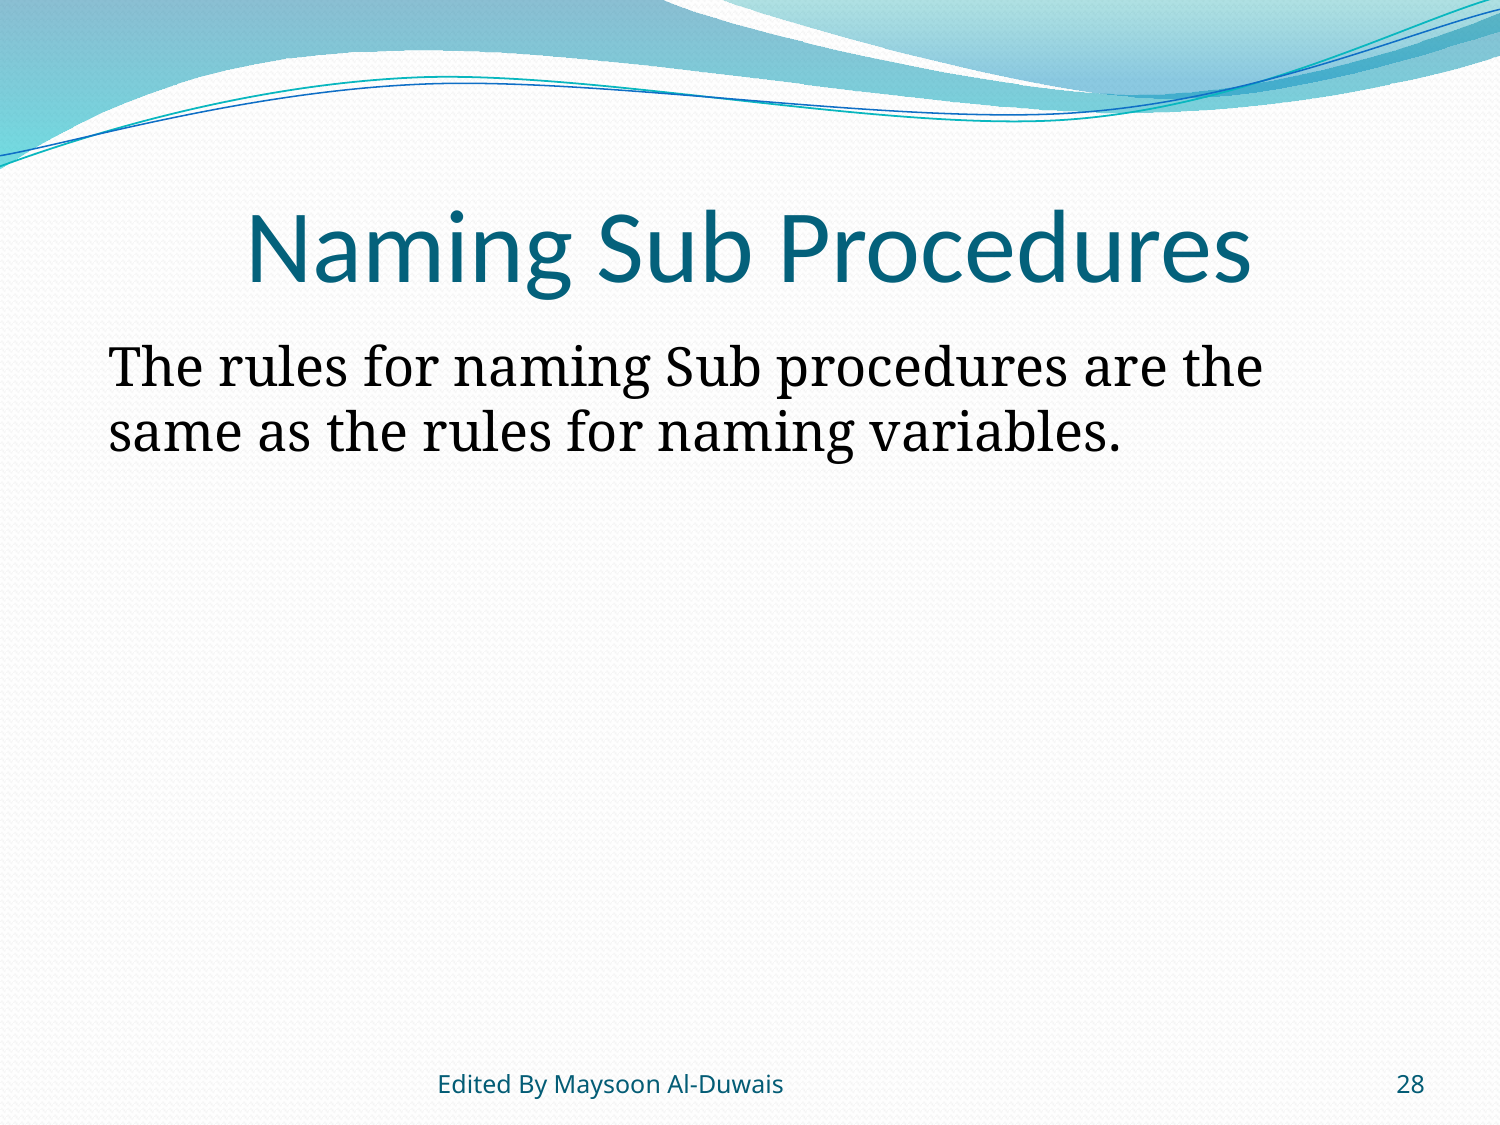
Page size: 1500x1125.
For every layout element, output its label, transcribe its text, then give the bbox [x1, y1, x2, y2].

title Naming Sub Procedures [75, 115, 1425, 303]
list The rules for naming Sub procedures are the same as the rules for naming variables. [93, 324, 1400, 1006]
slide_number 28 [1299, 1042, 1425, 1103]
footer Edited By Maysoon Al-Duwais [437, 1042, 988, 1103]
